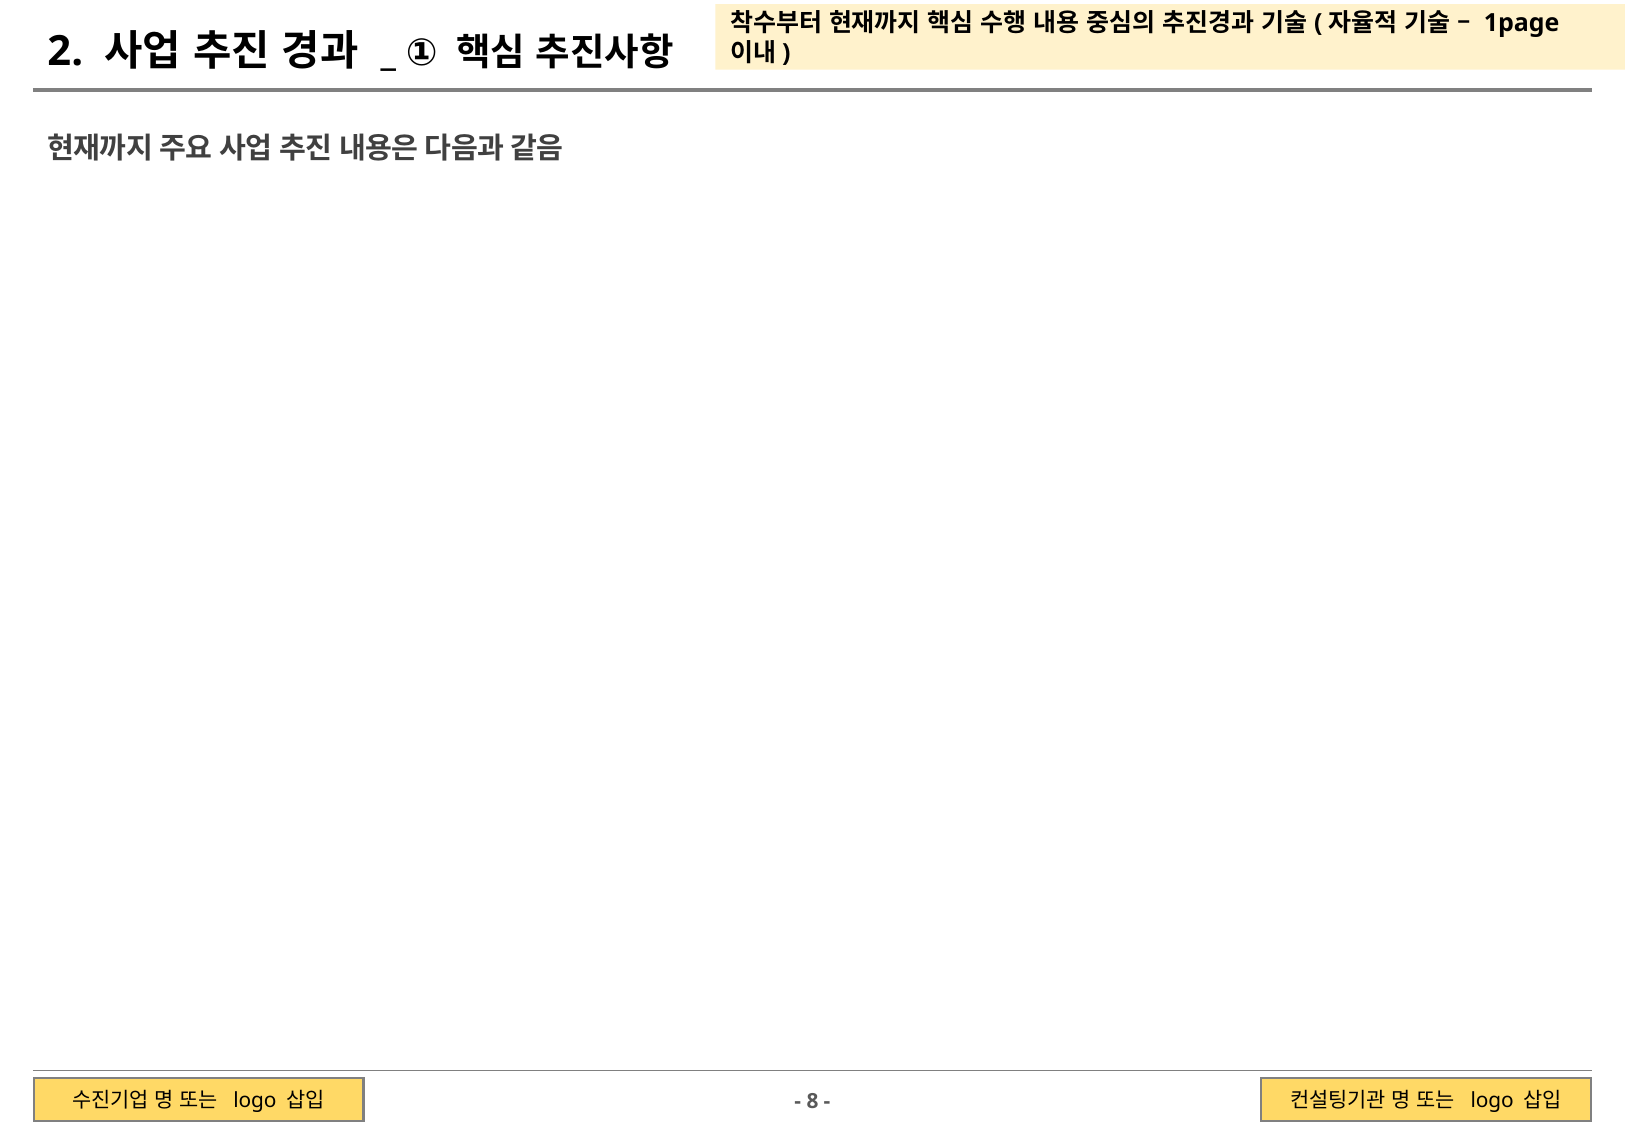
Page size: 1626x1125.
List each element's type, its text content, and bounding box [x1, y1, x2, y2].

text_box 현재까지 주요 사업 추진 내용은 다음과 같음 [32, 113, 1593, 173]
text_box 착수부터 현재까지 핵심 수행 내용 중심의 추진경과 기술(자율적 기술 – 1page 이내) [715, 4, 1625, 70]
text_box 2. 사업 추진 경과 _ ① 핵심 추진사항 [32, 16, 1061, 81]
